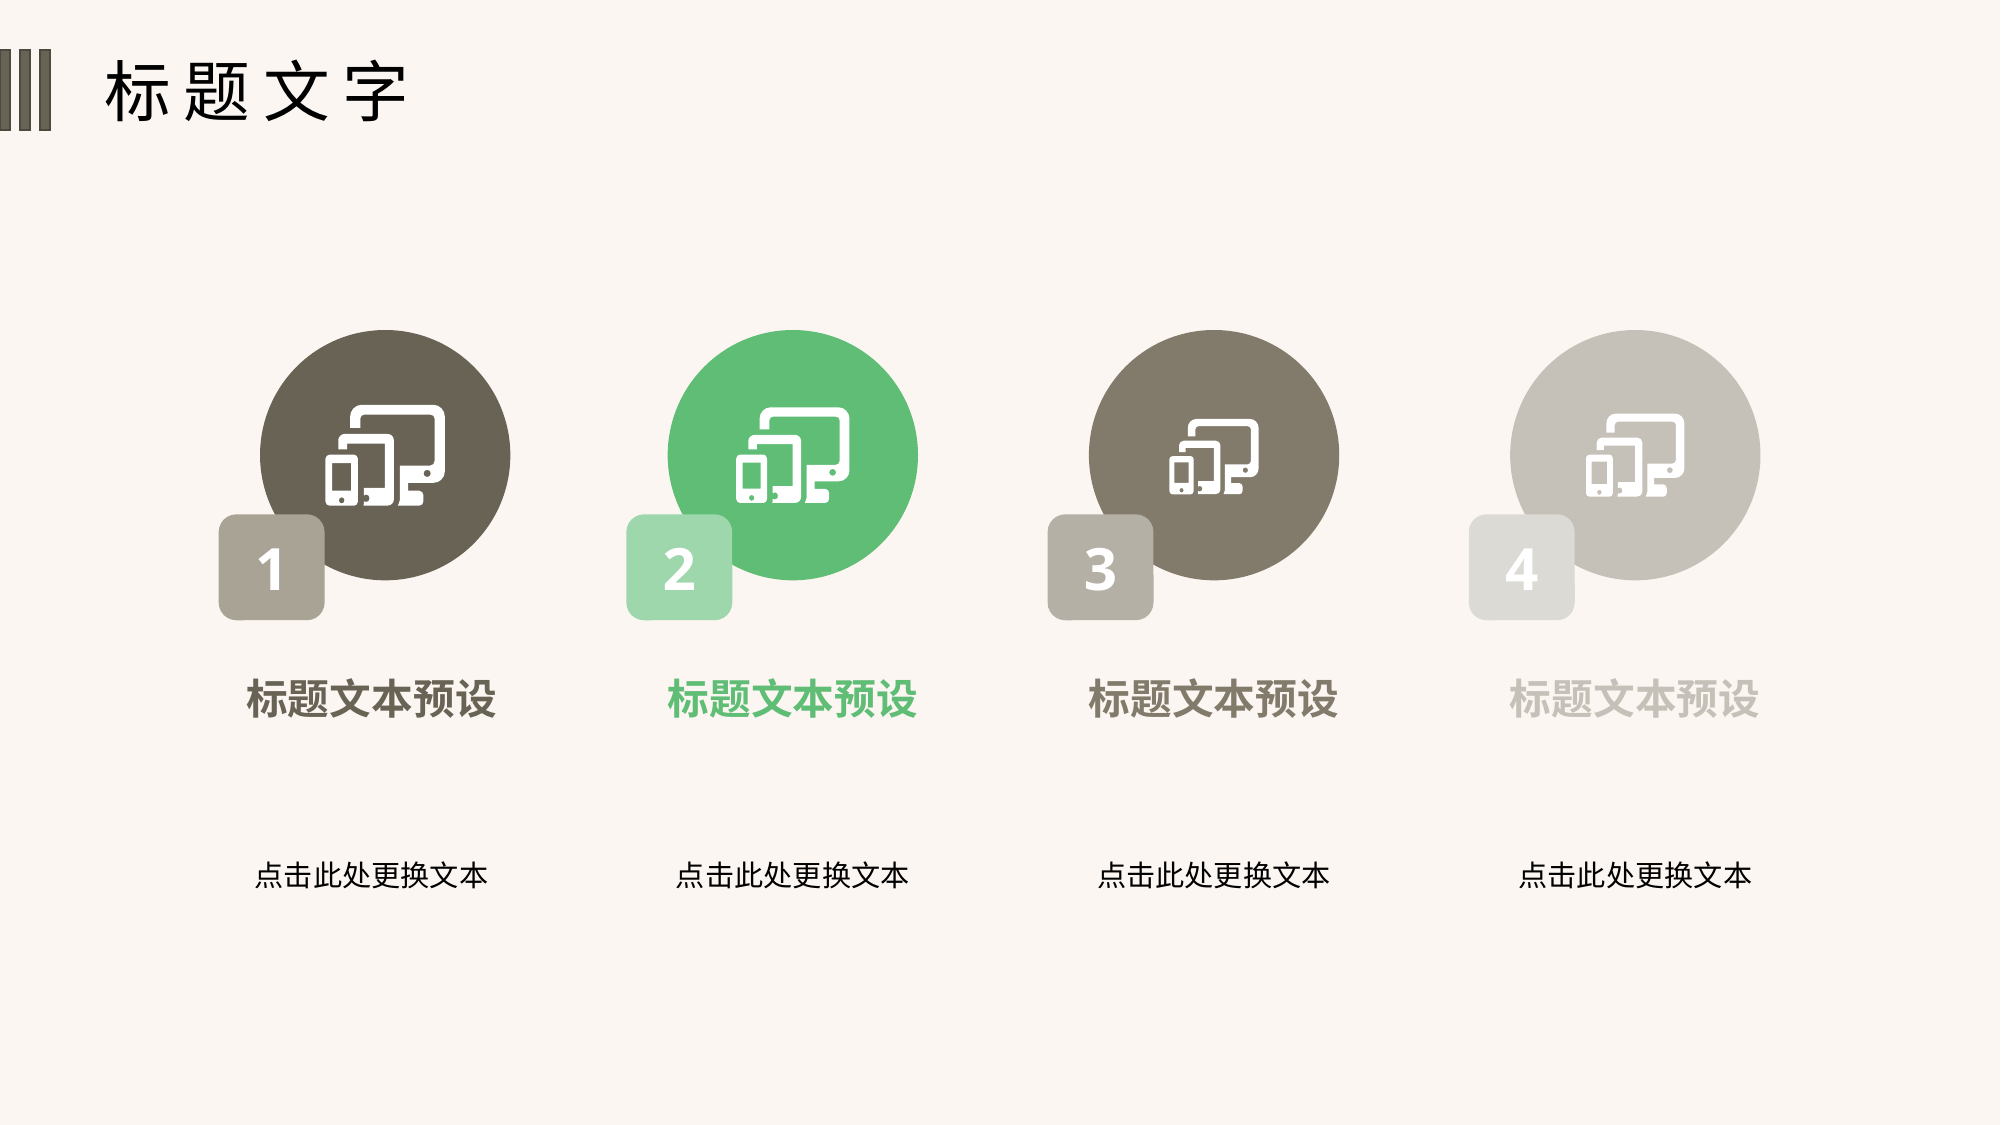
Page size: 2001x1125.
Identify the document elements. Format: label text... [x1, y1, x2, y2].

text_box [0, 49, 50, 131]
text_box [218, 329, 1782, 917]
text_box 标题文字 [90, 41, 530, 137]
